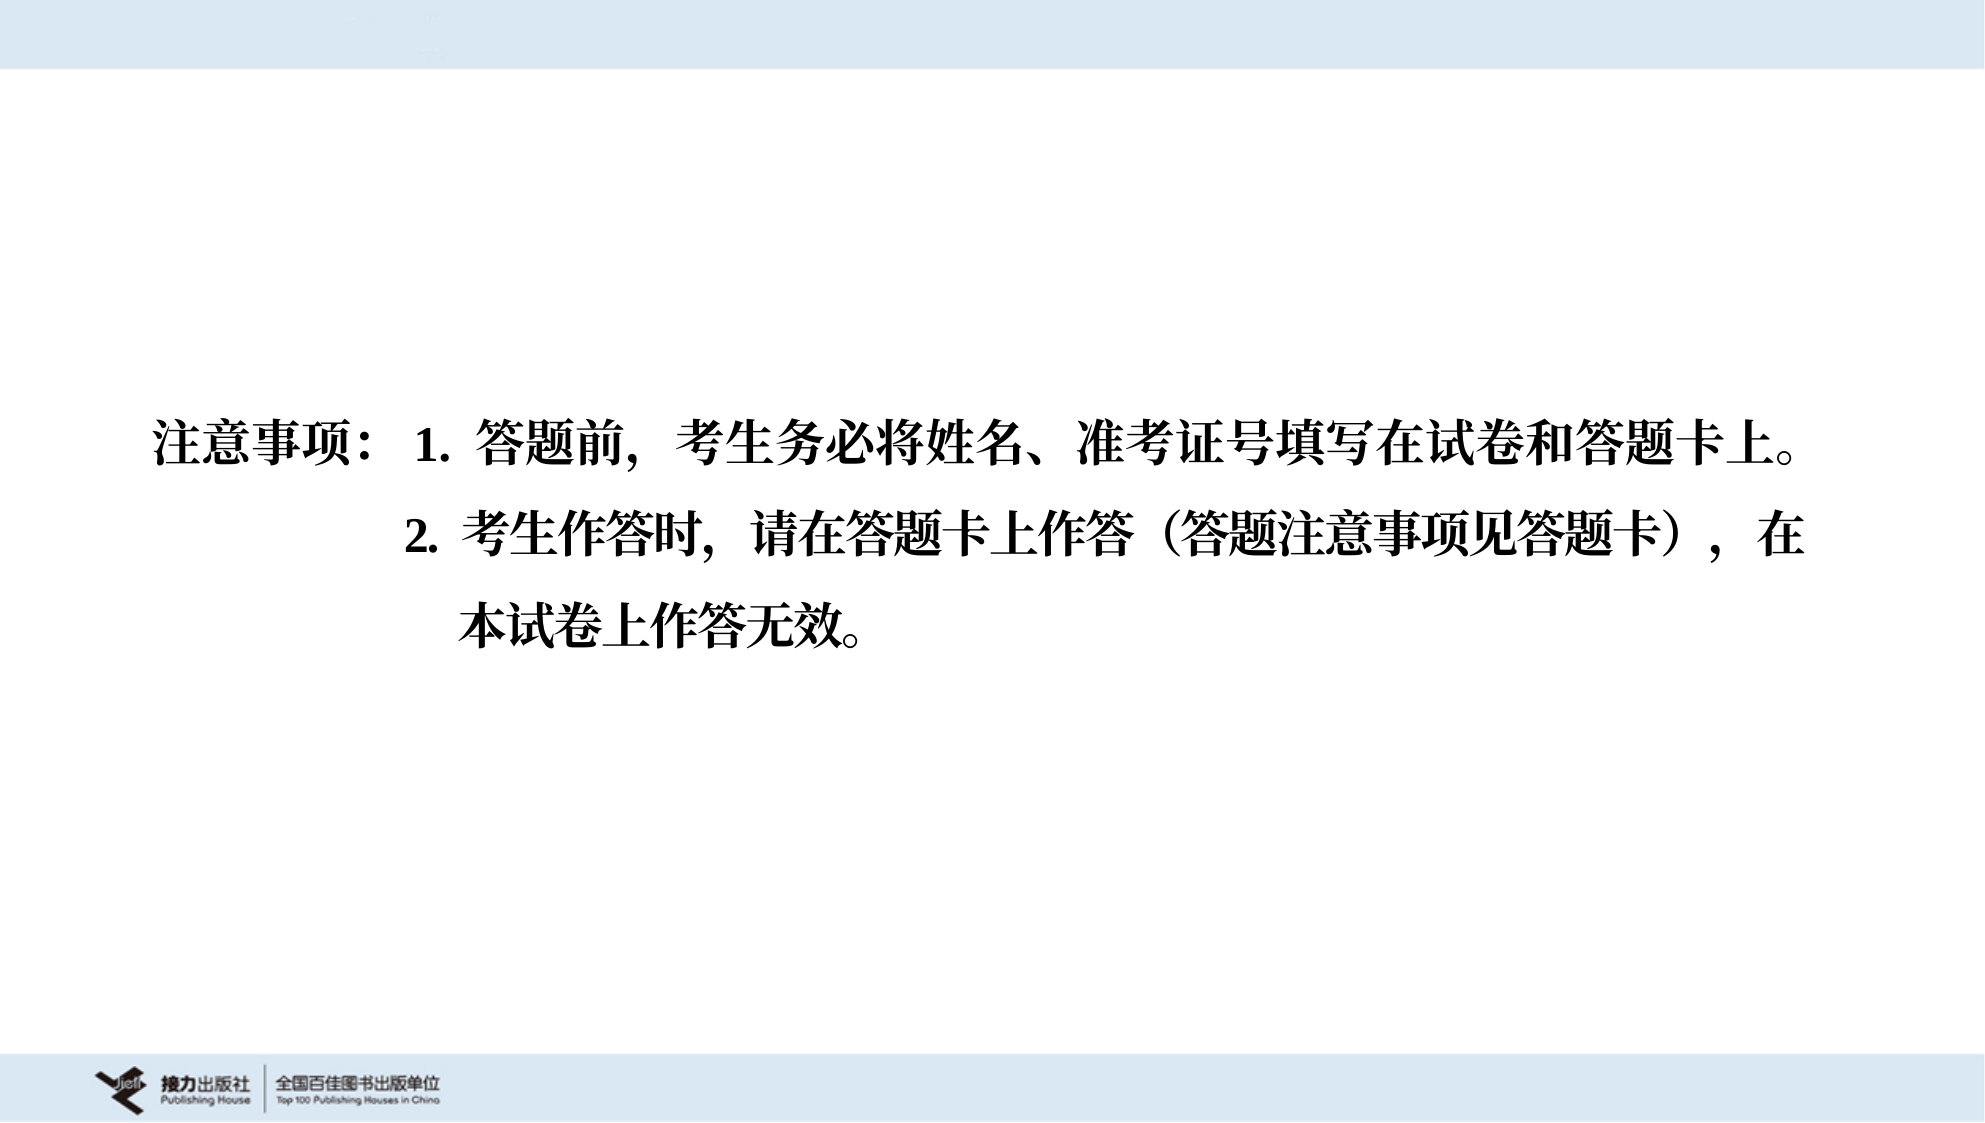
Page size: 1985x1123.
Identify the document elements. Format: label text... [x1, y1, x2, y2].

text_box 注意事项：1. 答题前，考生务必将姓名、准考证号填写在试卷和答题卡上。 2. 考生作答时，请在答题卡上作答（答题注意事项见答题卡），在 本试卷上作答无效。 [151, 379, 1833, 743]
picture [0, 0, 1985, 1122]
